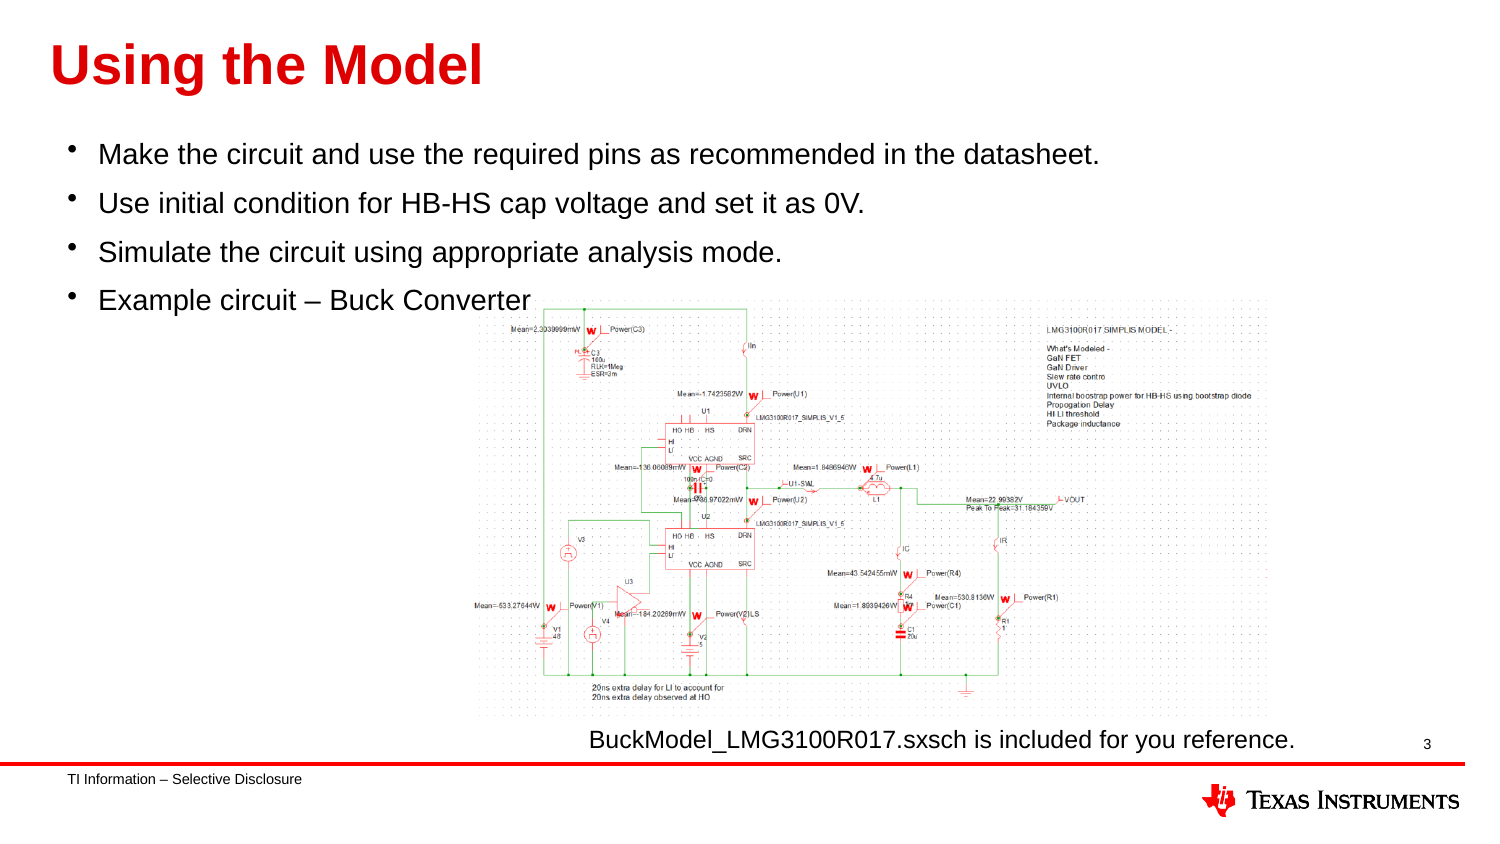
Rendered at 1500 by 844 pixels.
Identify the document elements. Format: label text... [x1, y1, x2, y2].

slide_number 3 [1313, 728, 1444, 755]
picture [1202, 784, 1459, 817]
title Using the Model [37, 17, 1426, 119]
text_box BuckModel_LMG3100R017.sxsch is included for you reference. [573, 716, 1313, 791]
list Make the circuit and use the required pins as recommended in the datasheet. Use initial condition for HB-HS cap voltage and set it as 0V. Simulate the circuit using appropriate analysis mode. Example circuit – Buck Converter [54, 128, 1444, 288]
picture [474, 298, 1268, 723]
